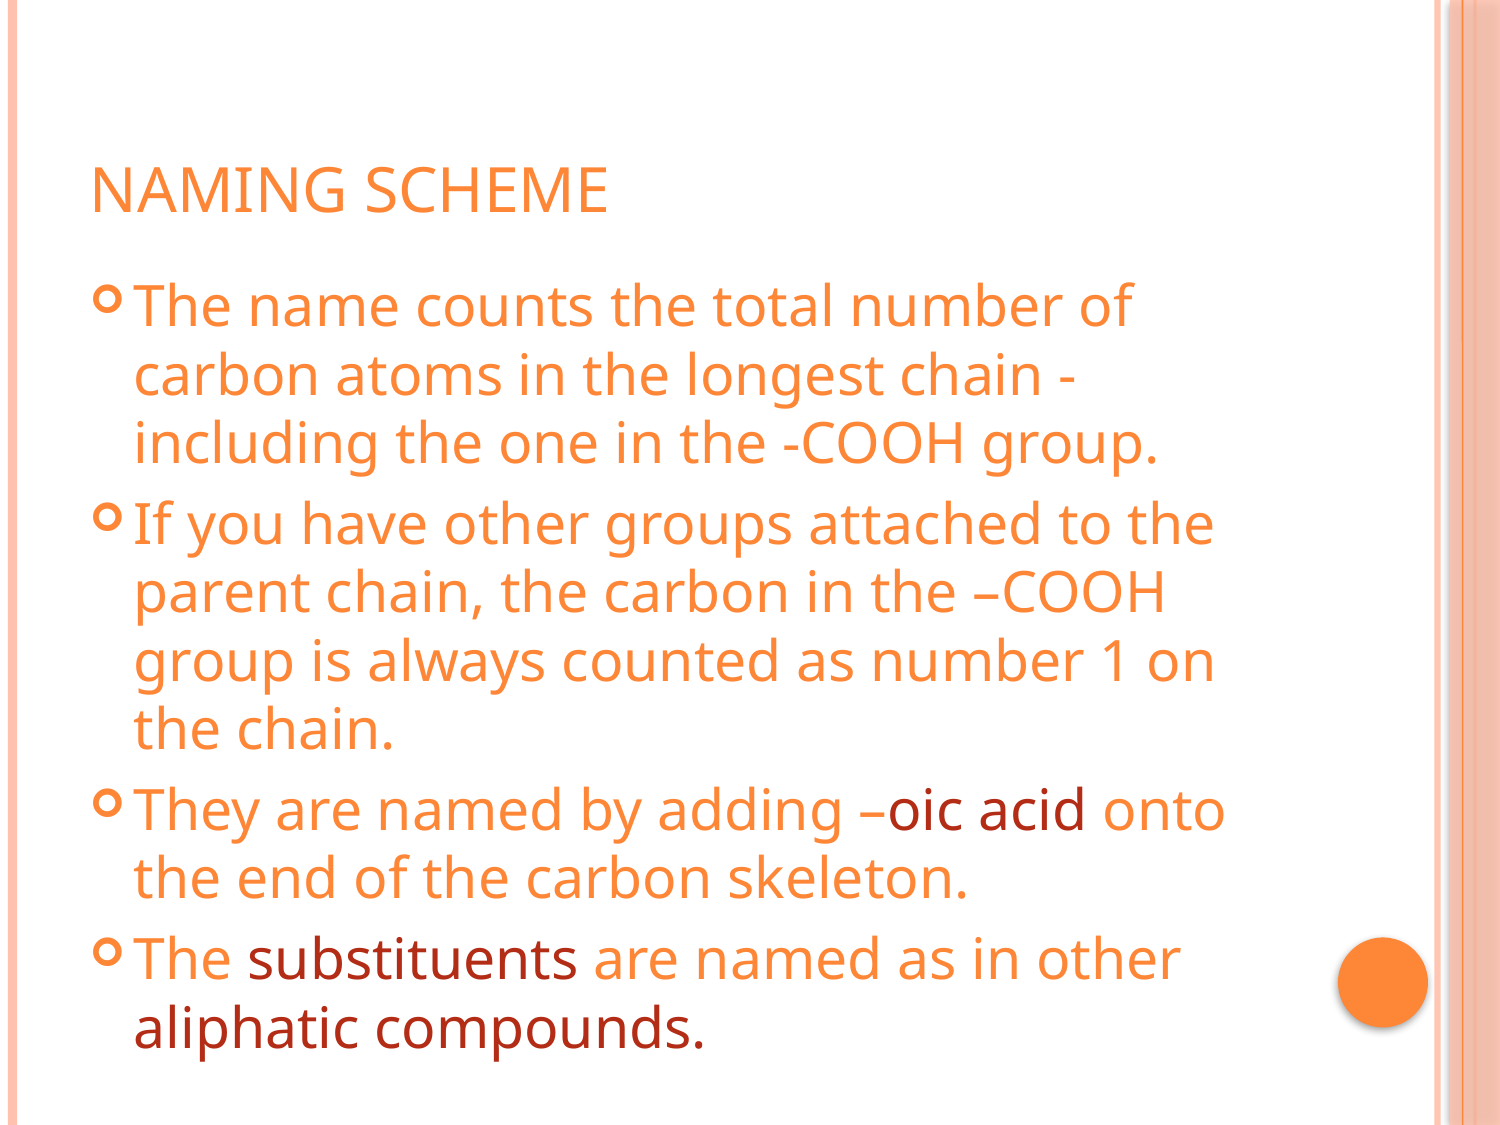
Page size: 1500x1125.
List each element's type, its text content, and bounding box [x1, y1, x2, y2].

title NAMING SCHEME [75, 45, 1300, 233]
list The name counts the total number of carbon atoms in the longest chain - including the one in the -COOH group. If you have other groups attached to the parent chain, the carbon in the –COOH group is always counted as number 1 on the chain. They are named by adding –oic acid onto the end of the carbon skeleton. The substituents are named as in other aliphatic compounds. [75, 262, 1317, 1071]
